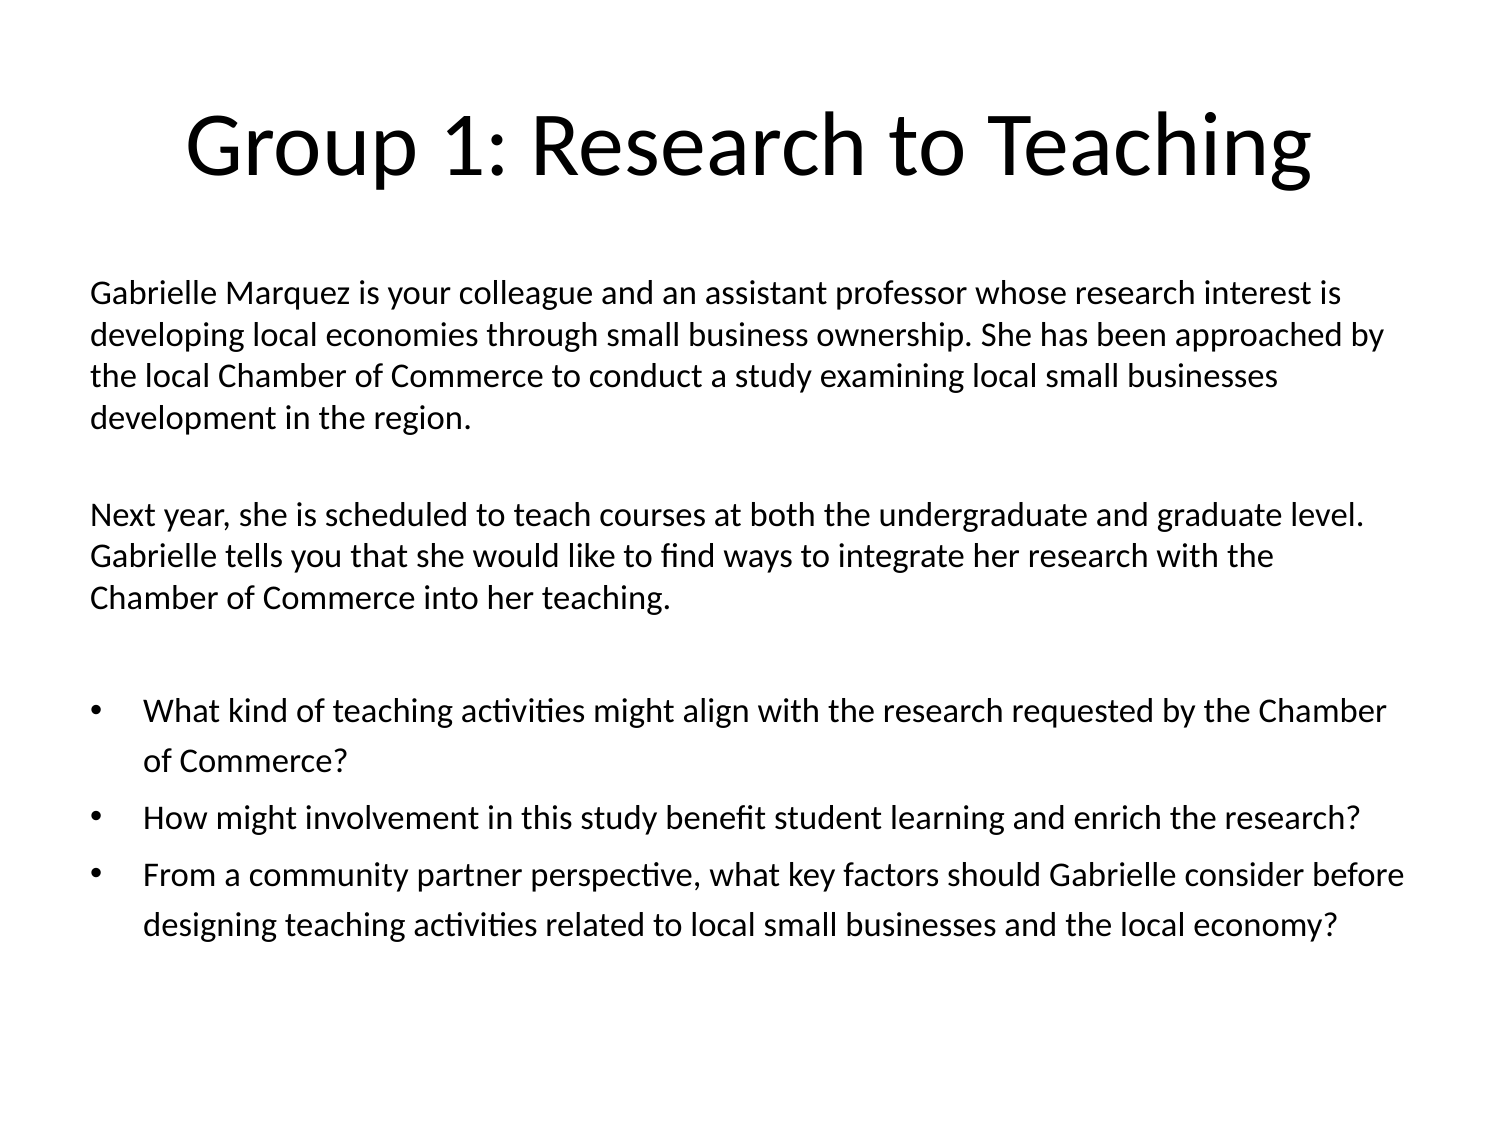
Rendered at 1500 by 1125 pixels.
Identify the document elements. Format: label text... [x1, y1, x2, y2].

list Gabrielle Marquez is your colleague and an assistant professor whose research interest is developing local economies through small business ownership. She has been approached by the local Chamber of Commerce to conduct a study examining local small businesses development in the region. Next year, she is scheduled to teach courses at both the undergraduate and graduate level. Gabrielle tells you that she would like to find ways to integrate her research with the Chamber of Commerce into her teaching. What kind of teaching activities might align with the research requested by the Chamber of Commerce? How might involvement in this study benefit student learning and enrich the research? From a community partner perspective, what key factors should Gabrielle consider before designing teaching activities related to local small businesses and the local economy? [75, 262, 1425, 1005]
title Group 1: Research to Teaching [75, 45, 1425, 233]
